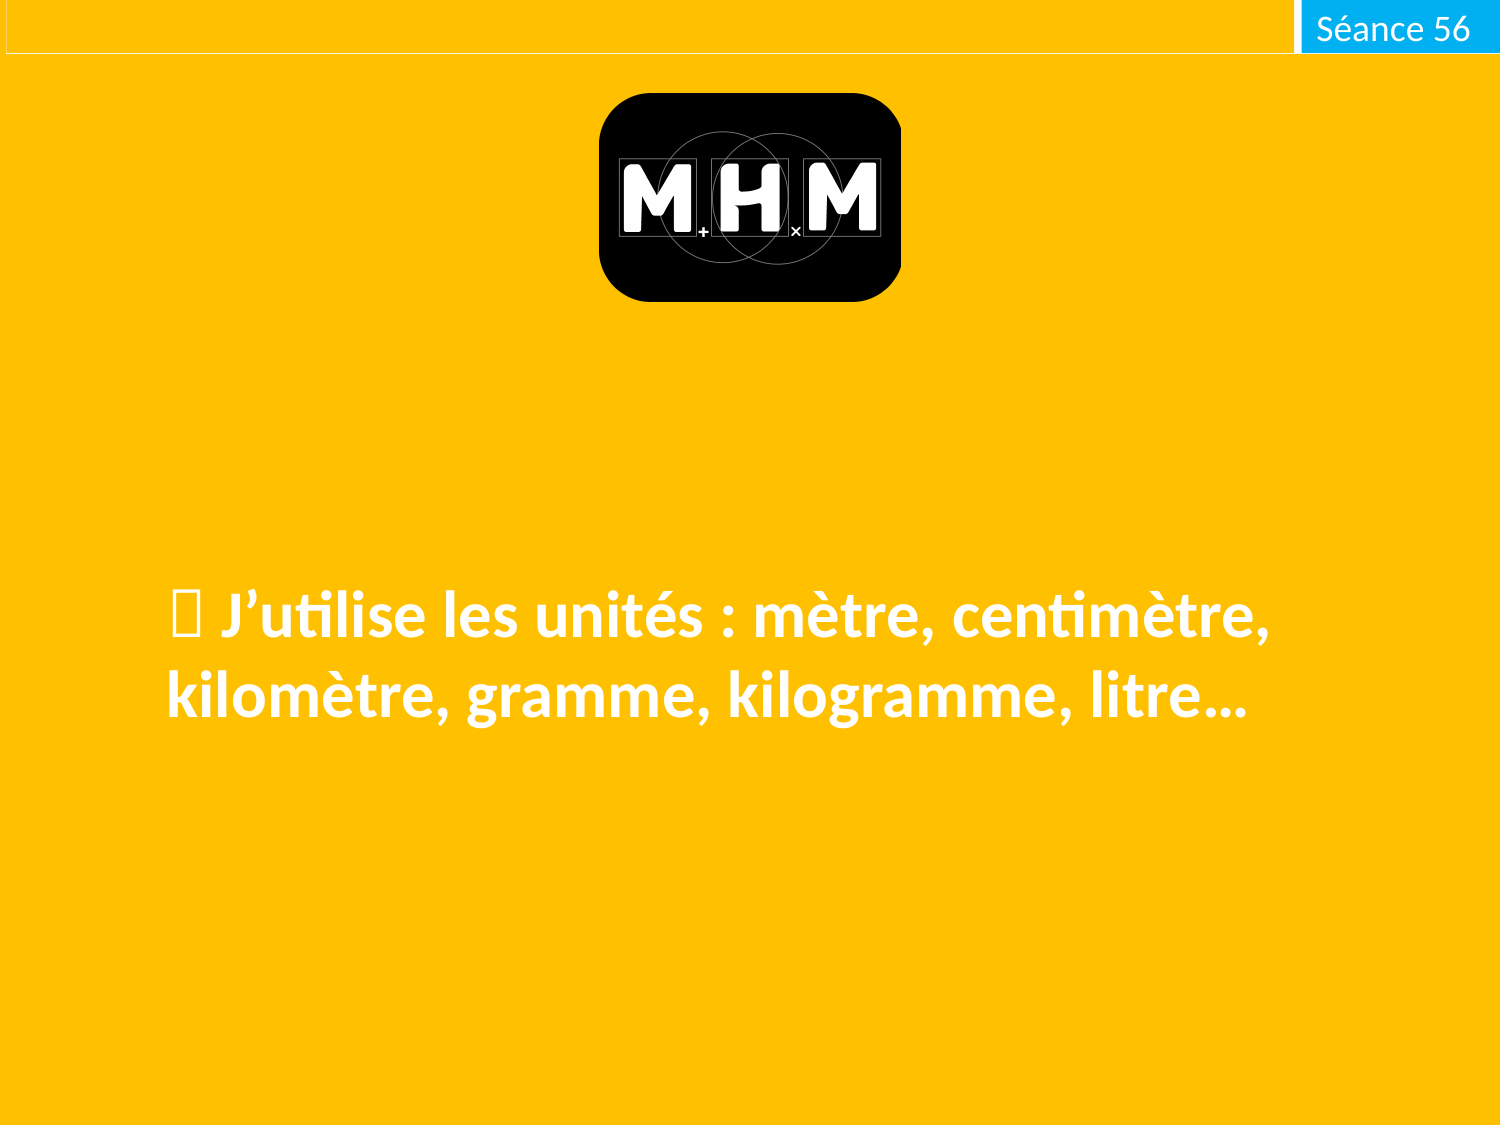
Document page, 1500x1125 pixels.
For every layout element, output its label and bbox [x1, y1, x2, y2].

text_box [0, 54, 1500, 1125]
